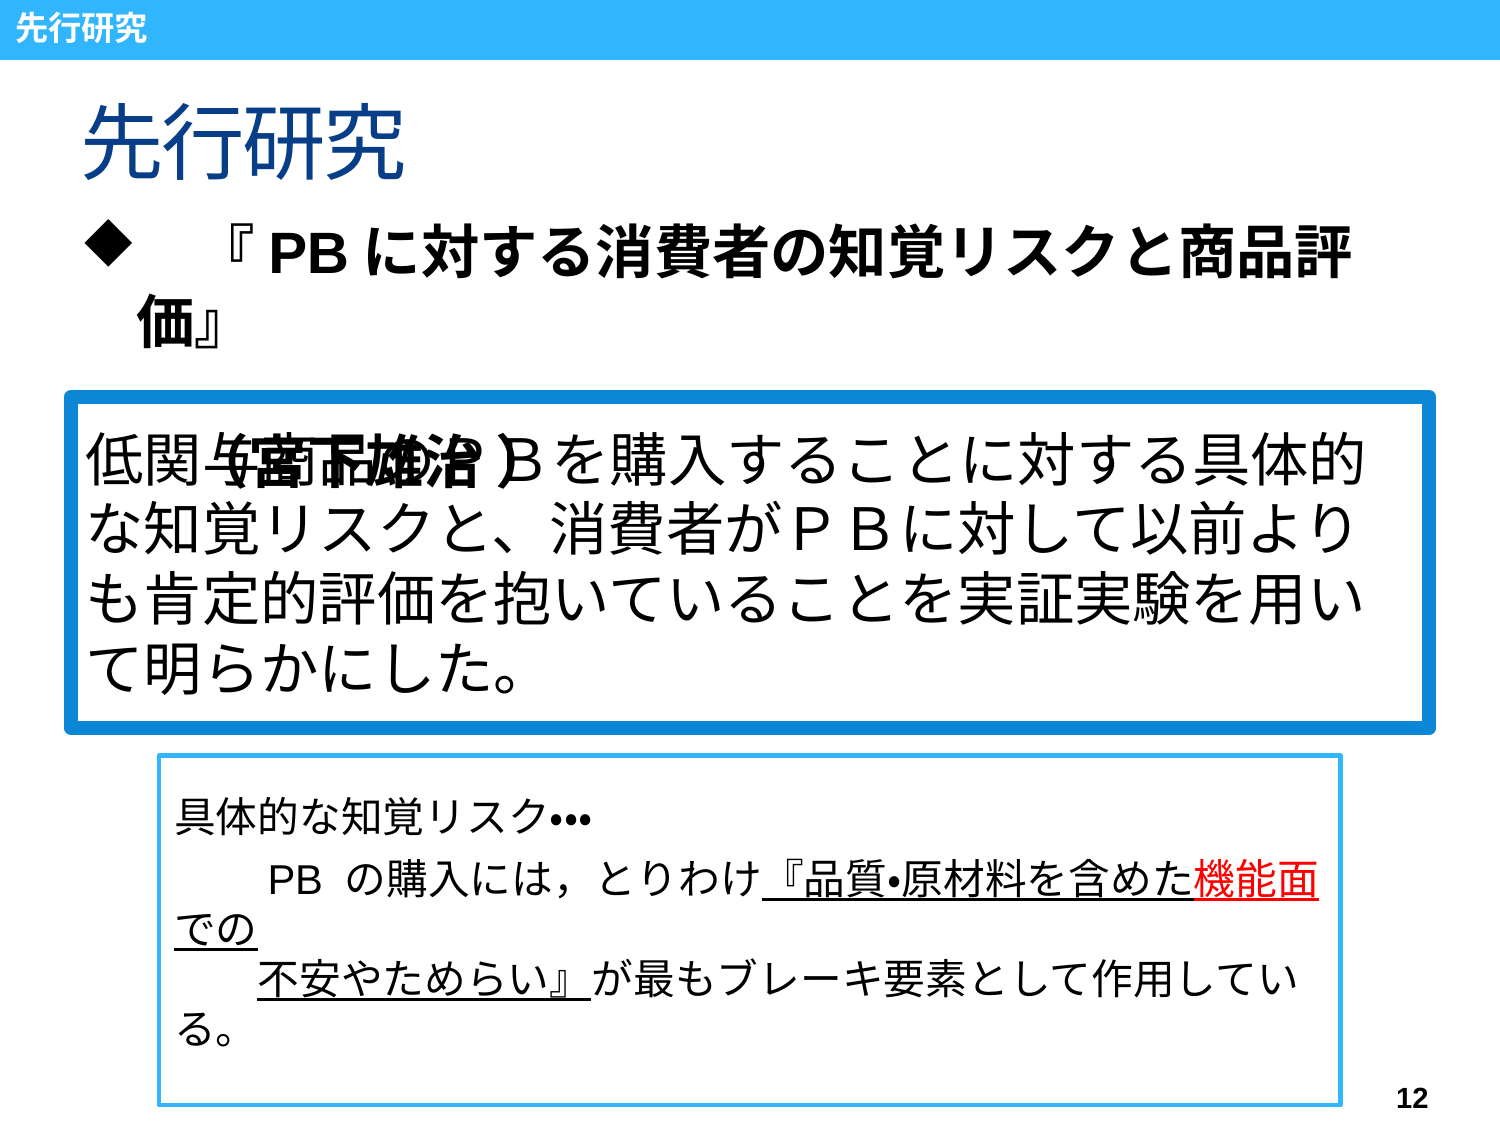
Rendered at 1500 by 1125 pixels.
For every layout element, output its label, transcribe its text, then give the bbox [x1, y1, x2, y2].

slide_number 12 [1325, 1070, 1500, 1125]
text_box 『PBに対する消費者の知覚リスクと商品評価』 （宮下雄治 ） [64, 208, 1436, 503]
list 低関与商品のＰＢを購入することに対する具体的な知覚リスクと、消費者がＰＢに対して以前よりも肯定的評価を抱いていることを実証実験を用いて明らかにした。 [70, 503, 1430, 728]
text_box 具体的な知覚リスク・・・ PB の購入には，とりわけ『品質・原材料を含めた機能面での 不安やためらい』が最もブレーキ要素として作用している。 [157, 753, 1343, 1107]
title 先行研究 [64, 75, 1415, 206]
footer 先行研究 [0, 0, 675, 54]
